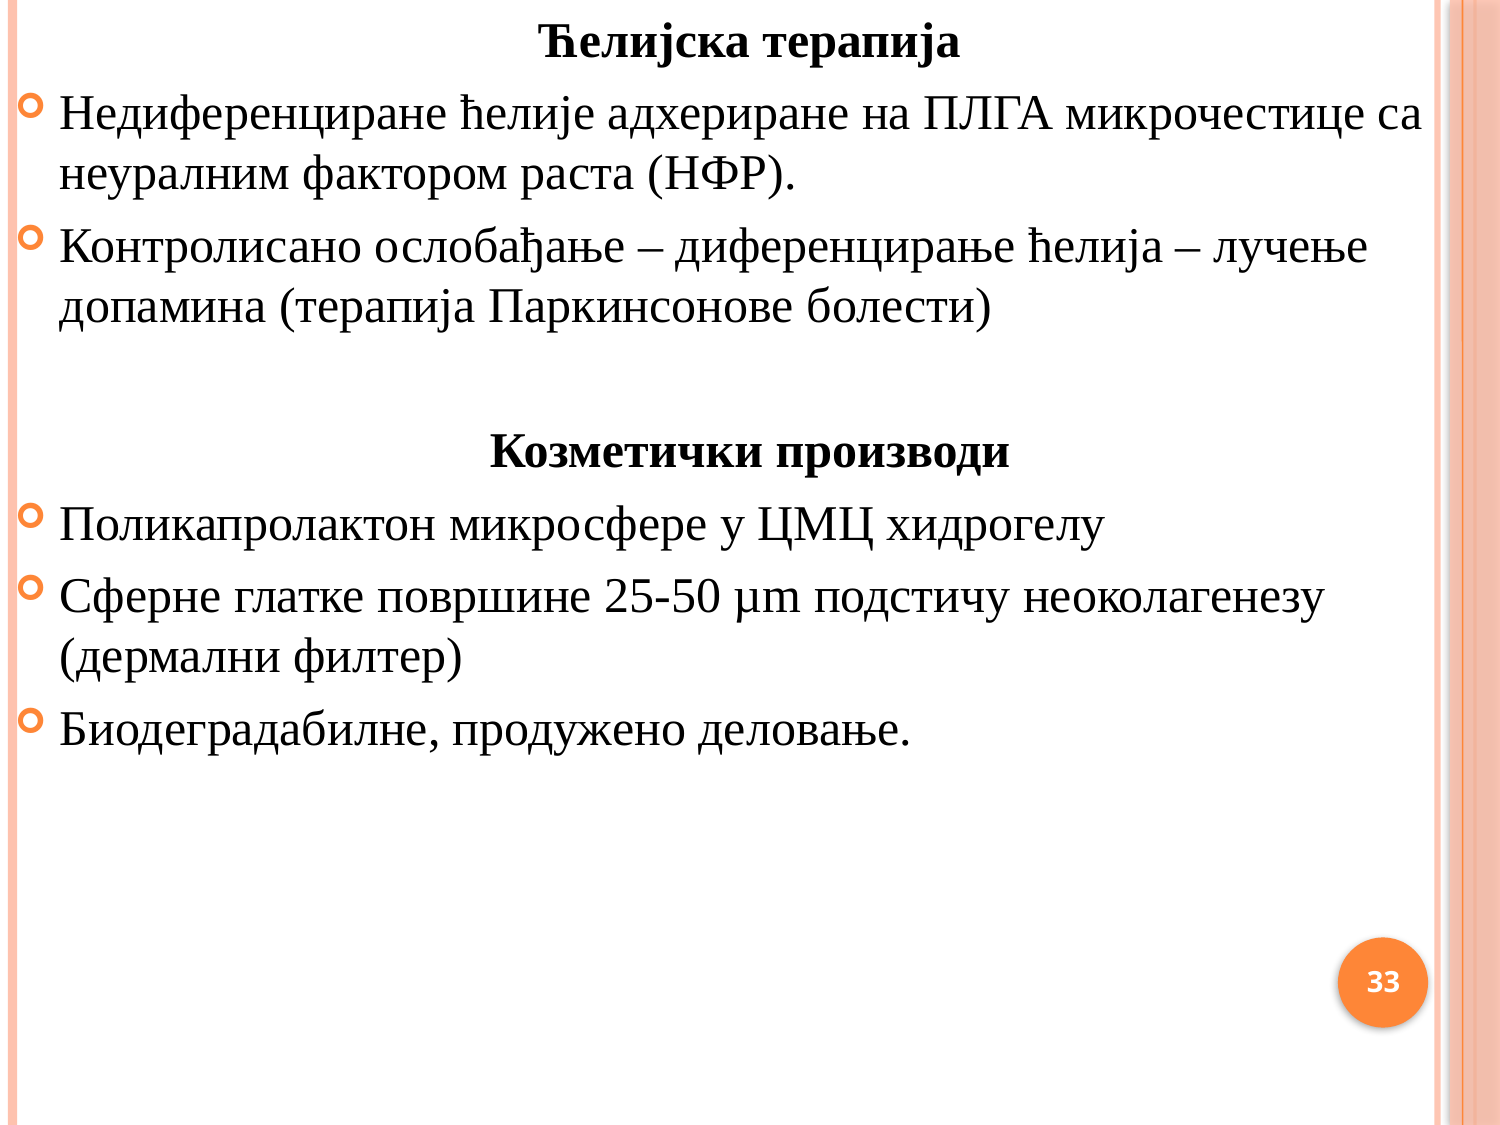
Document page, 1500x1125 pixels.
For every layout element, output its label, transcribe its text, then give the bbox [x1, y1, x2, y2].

slide_number 33 [1333, 940, 1434, 1026]
list Ћелијска терапија Недиференциране ћелије адхериране на ПЛГА микрочестице са неуралним фактором раста (НФР). Контролисано ослобађање – диференцирање ћелија – лучење допамина (терапија Паркинсонове болести) Козметички производи Поликапролактон микросфере у ЦМЦ хидрогелу Сферне глатке површине 25-50 µm подстичу неоколагенезу (дермални филтер) Биодеградабилне, продужено деловање. [0, 0, 1500, 1125]
